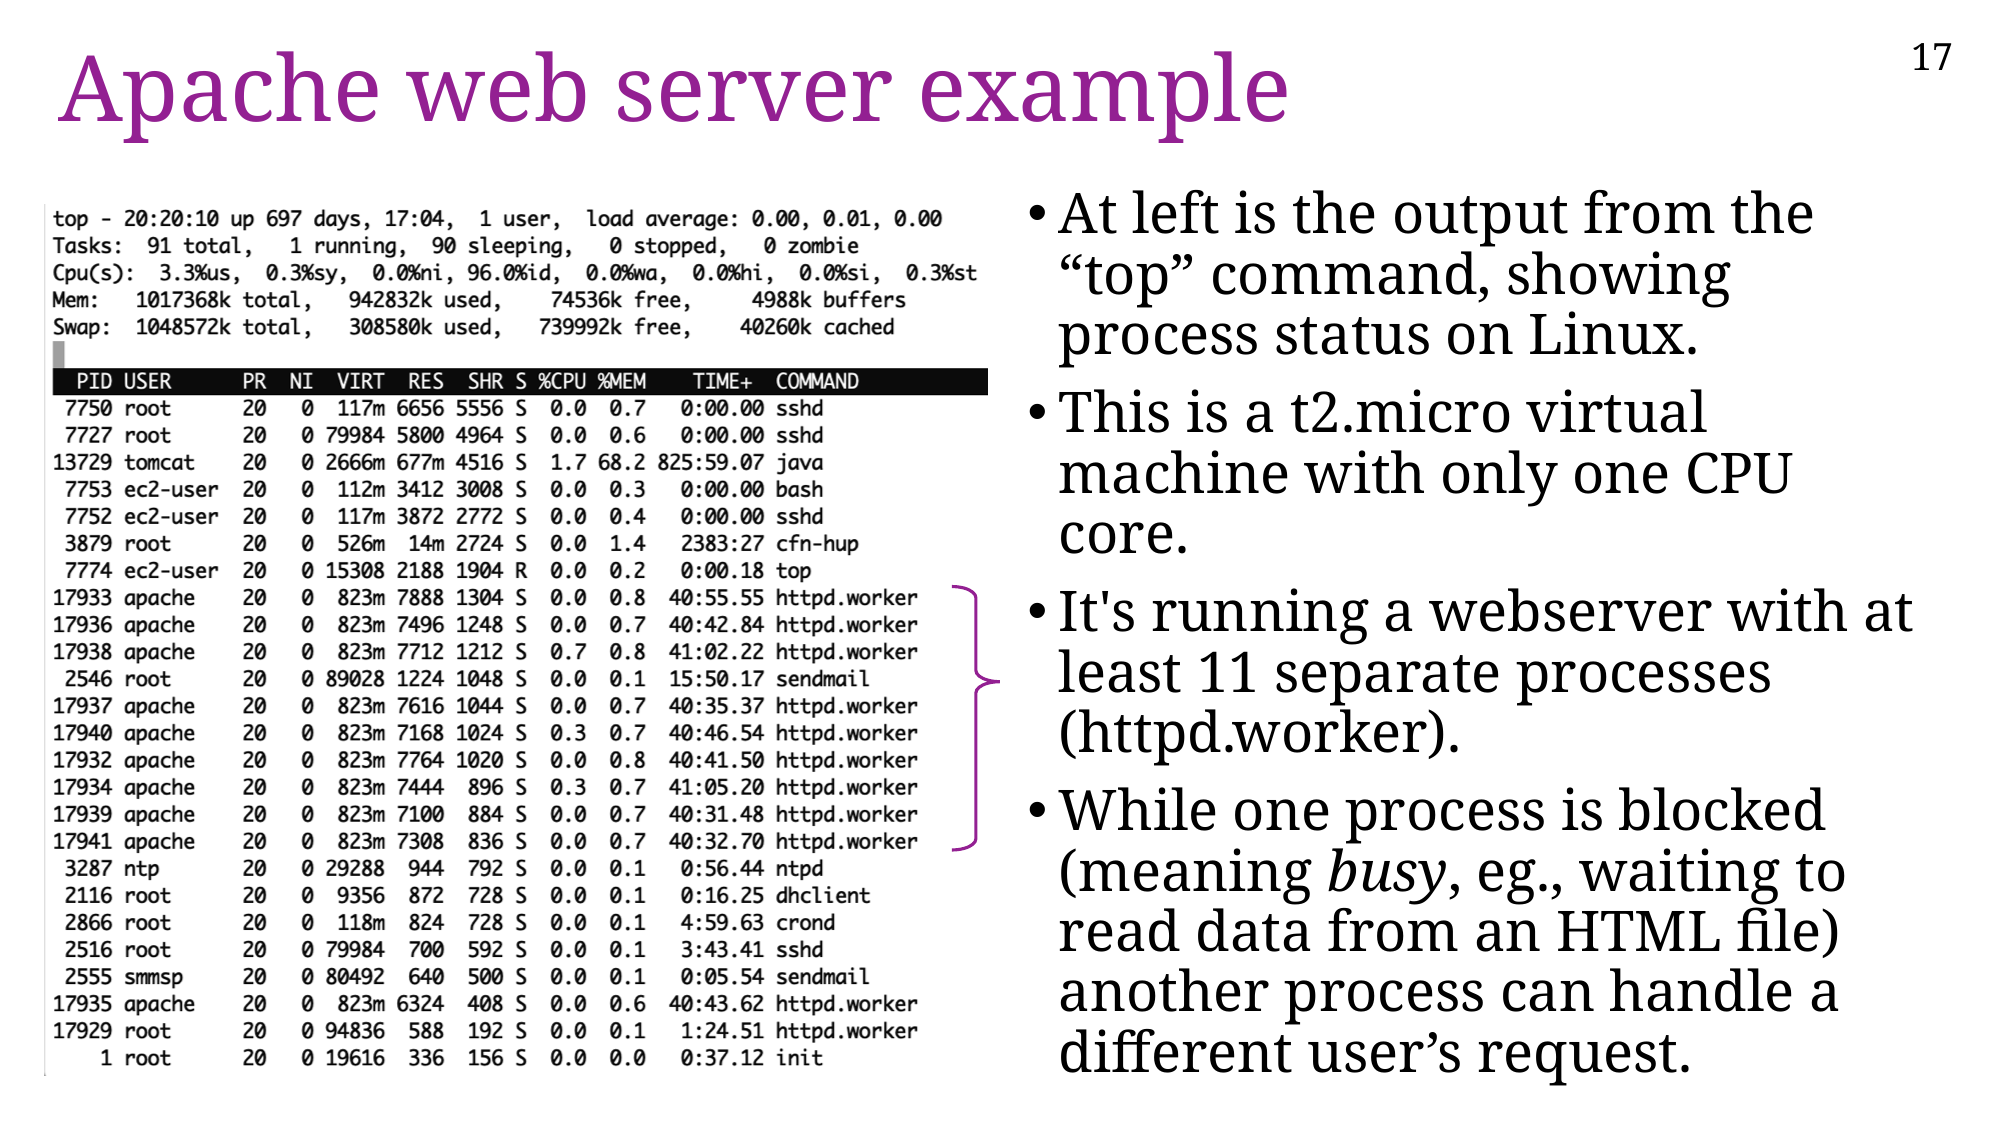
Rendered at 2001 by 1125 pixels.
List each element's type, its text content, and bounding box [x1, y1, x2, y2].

text_box [988, 679, 1000, 684]
title Apache web server example [43, 25, 1953, 158]
list At left is the output from the “top” command, showing process status on Linux. This is a t2.micro virtual machine with only one CPU core. It's running a webserver with at least 11 separate processes (httpd.worker). While one process is blocked (meaning busy, eg., waiting to read data from an HTML file) another process can handle a different user’s request. [1012, 177, 1953, 1101]
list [43, 202, 988, 1076]
